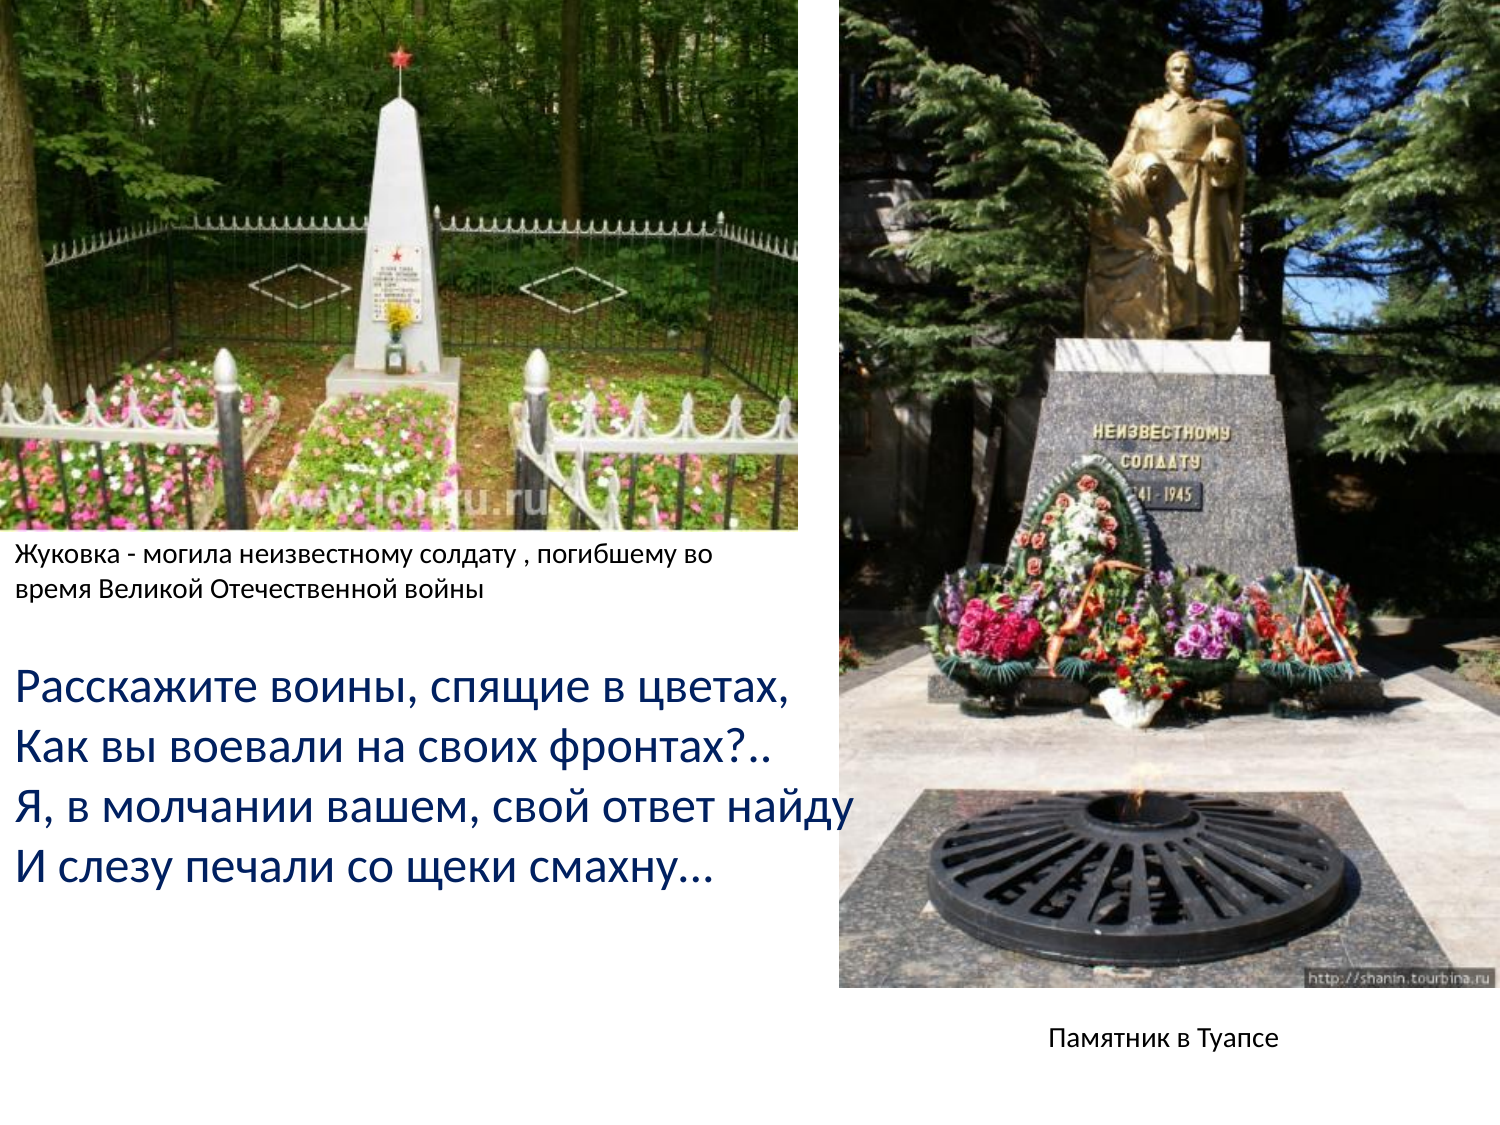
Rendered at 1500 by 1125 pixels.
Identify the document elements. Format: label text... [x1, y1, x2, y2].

text_box Расскажите воины, спящие в цветах, Как вы воевали на своих фронтах?.. Я, в молчании вашем, свой ответ найду И слезу печали со щеки смахну... [0, 645, 833, 900]
picture [838, 0, 1500, 988]
text_box Жуковка - могила неизвестному солдату , погибшему во время Великой Отечественной войны [0, 540, 780, 612]
picture [0, 0, 798, 532]
text_box Памятник в Туапсе [1033, 1011, 1477, 1061]
